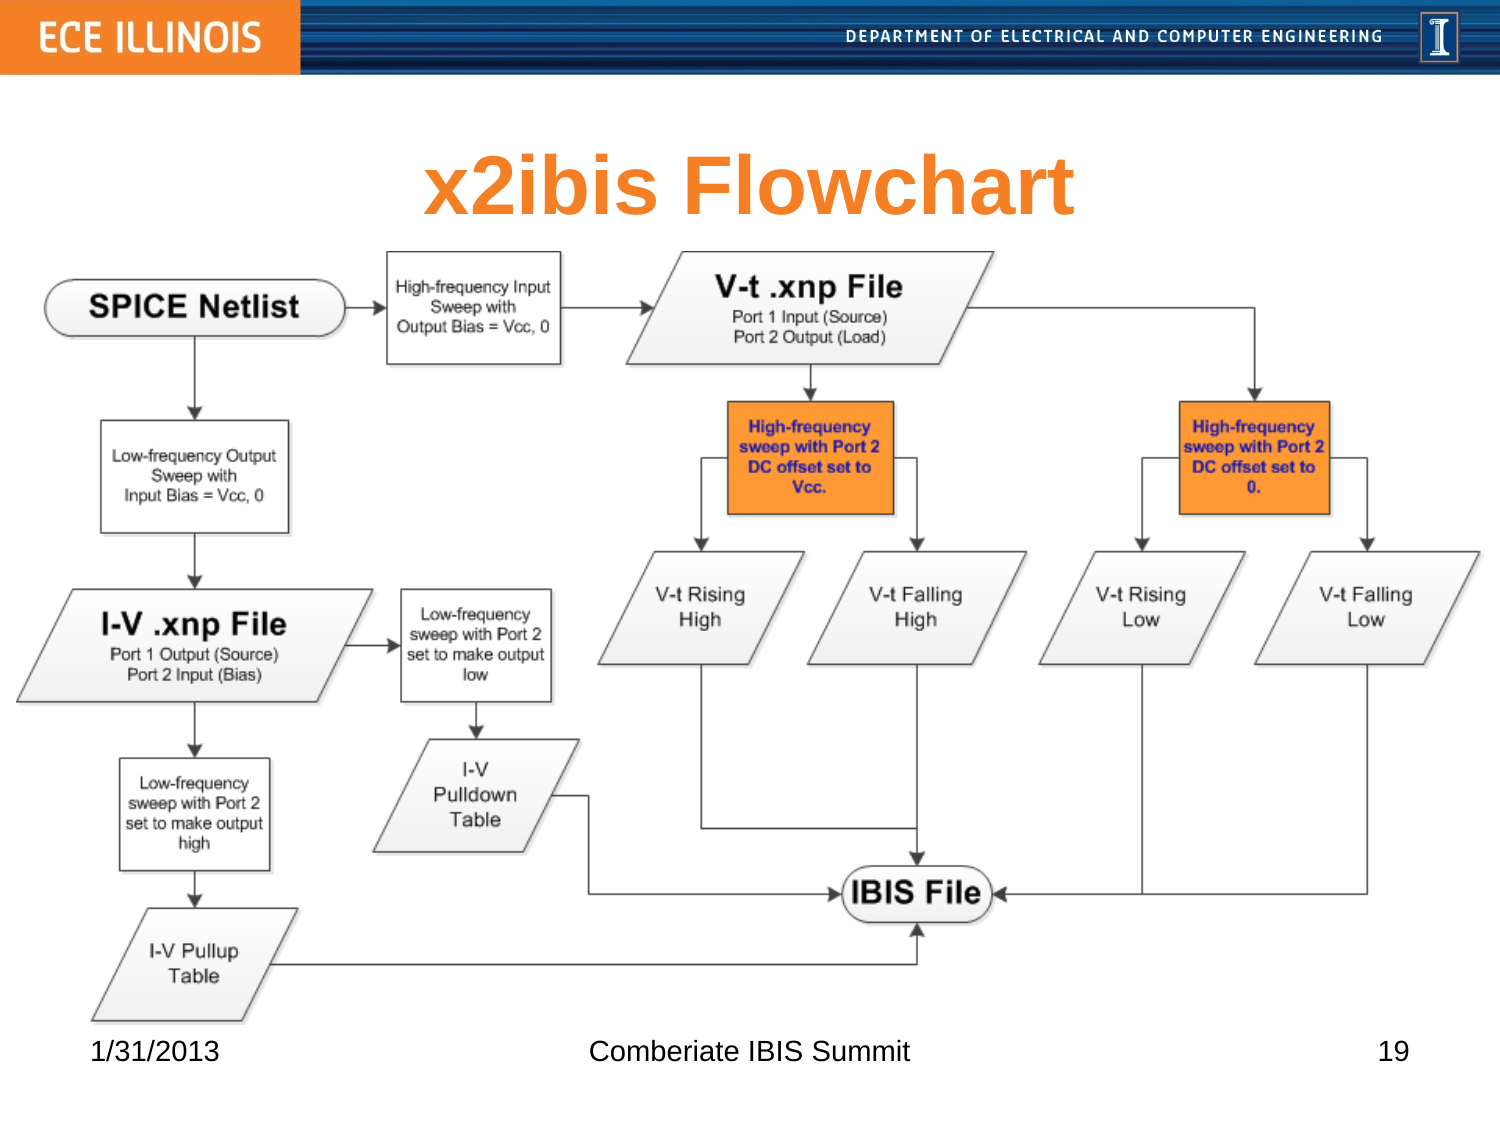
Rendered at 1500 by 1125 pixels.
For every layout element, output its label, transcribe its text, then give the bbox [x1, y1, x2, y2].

footer Comberiate IBIS Summit [512, 1035, 988, 1103]
slide_number 19 [1074, 1035, 1426, 1103]
title x2ibis Flowchart [75, 87, 1425, 249]
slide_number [74, 1035, 426, 1103]
picture [0, 0, 1500, 1125]
